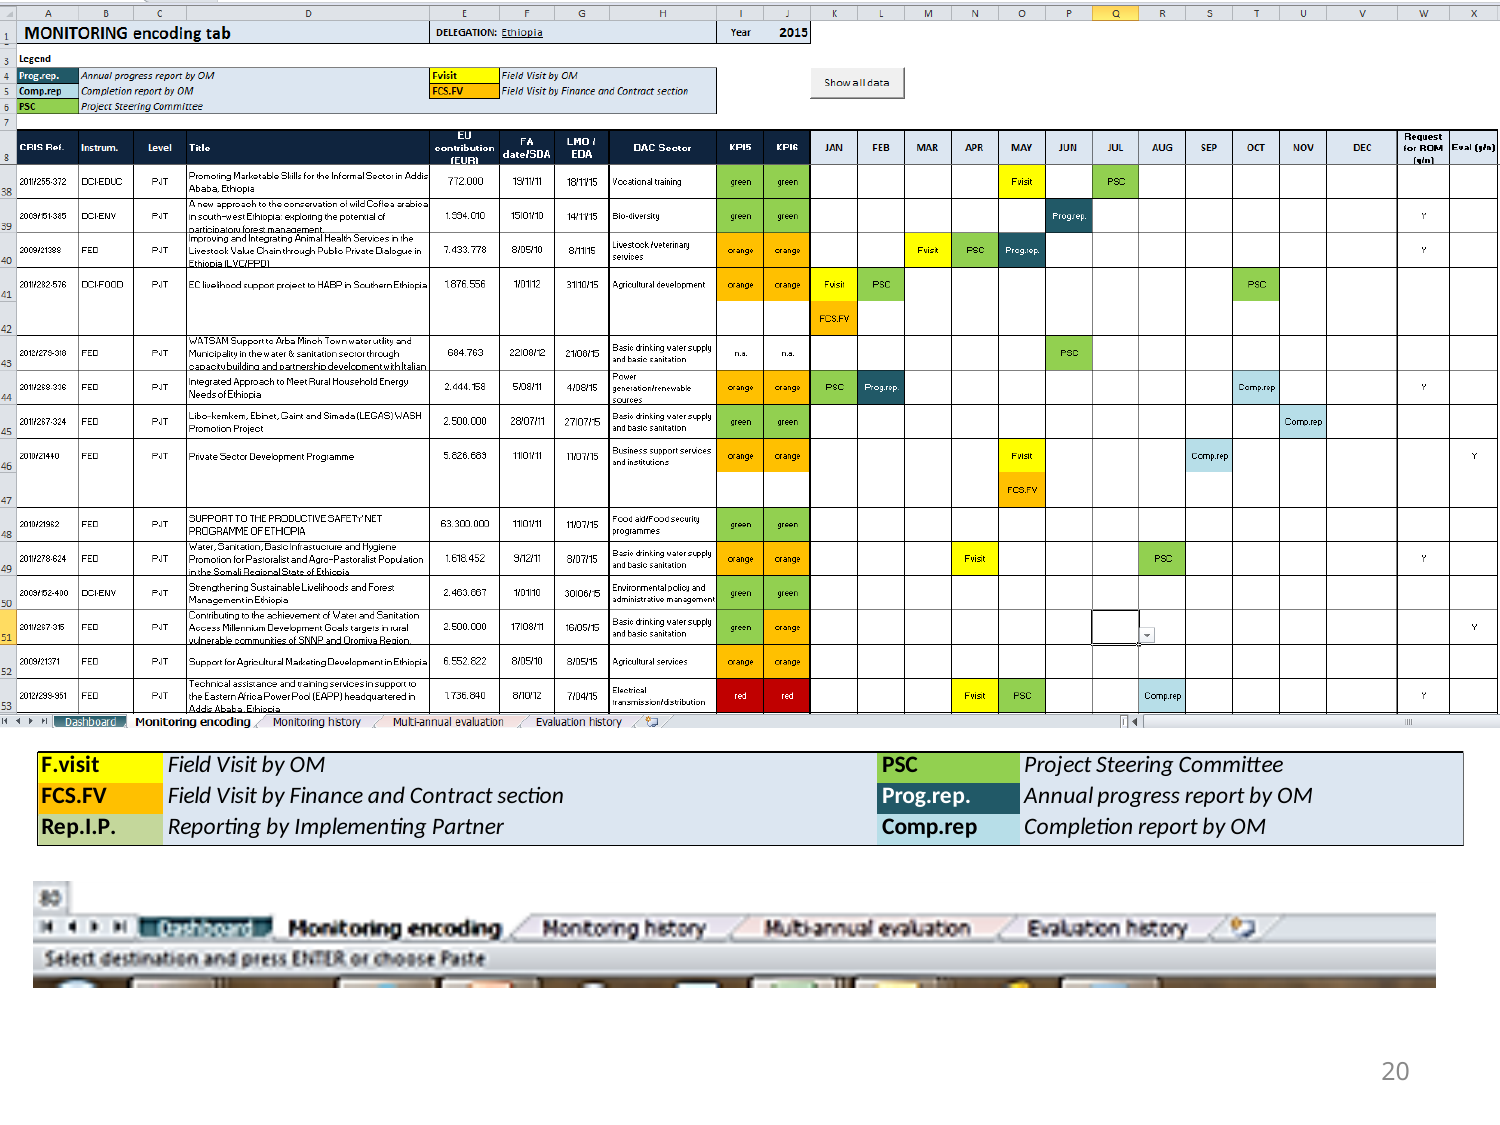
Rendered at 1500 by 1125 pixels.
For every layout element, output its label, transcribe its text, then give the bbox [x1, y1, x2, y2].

picture [36, 751, 1466, 848]
slide_number 20 [1074, 1042, 1425, 1103]
picture [33, 881, 1436, 989]
picture [0, 0, 1500, 729]
